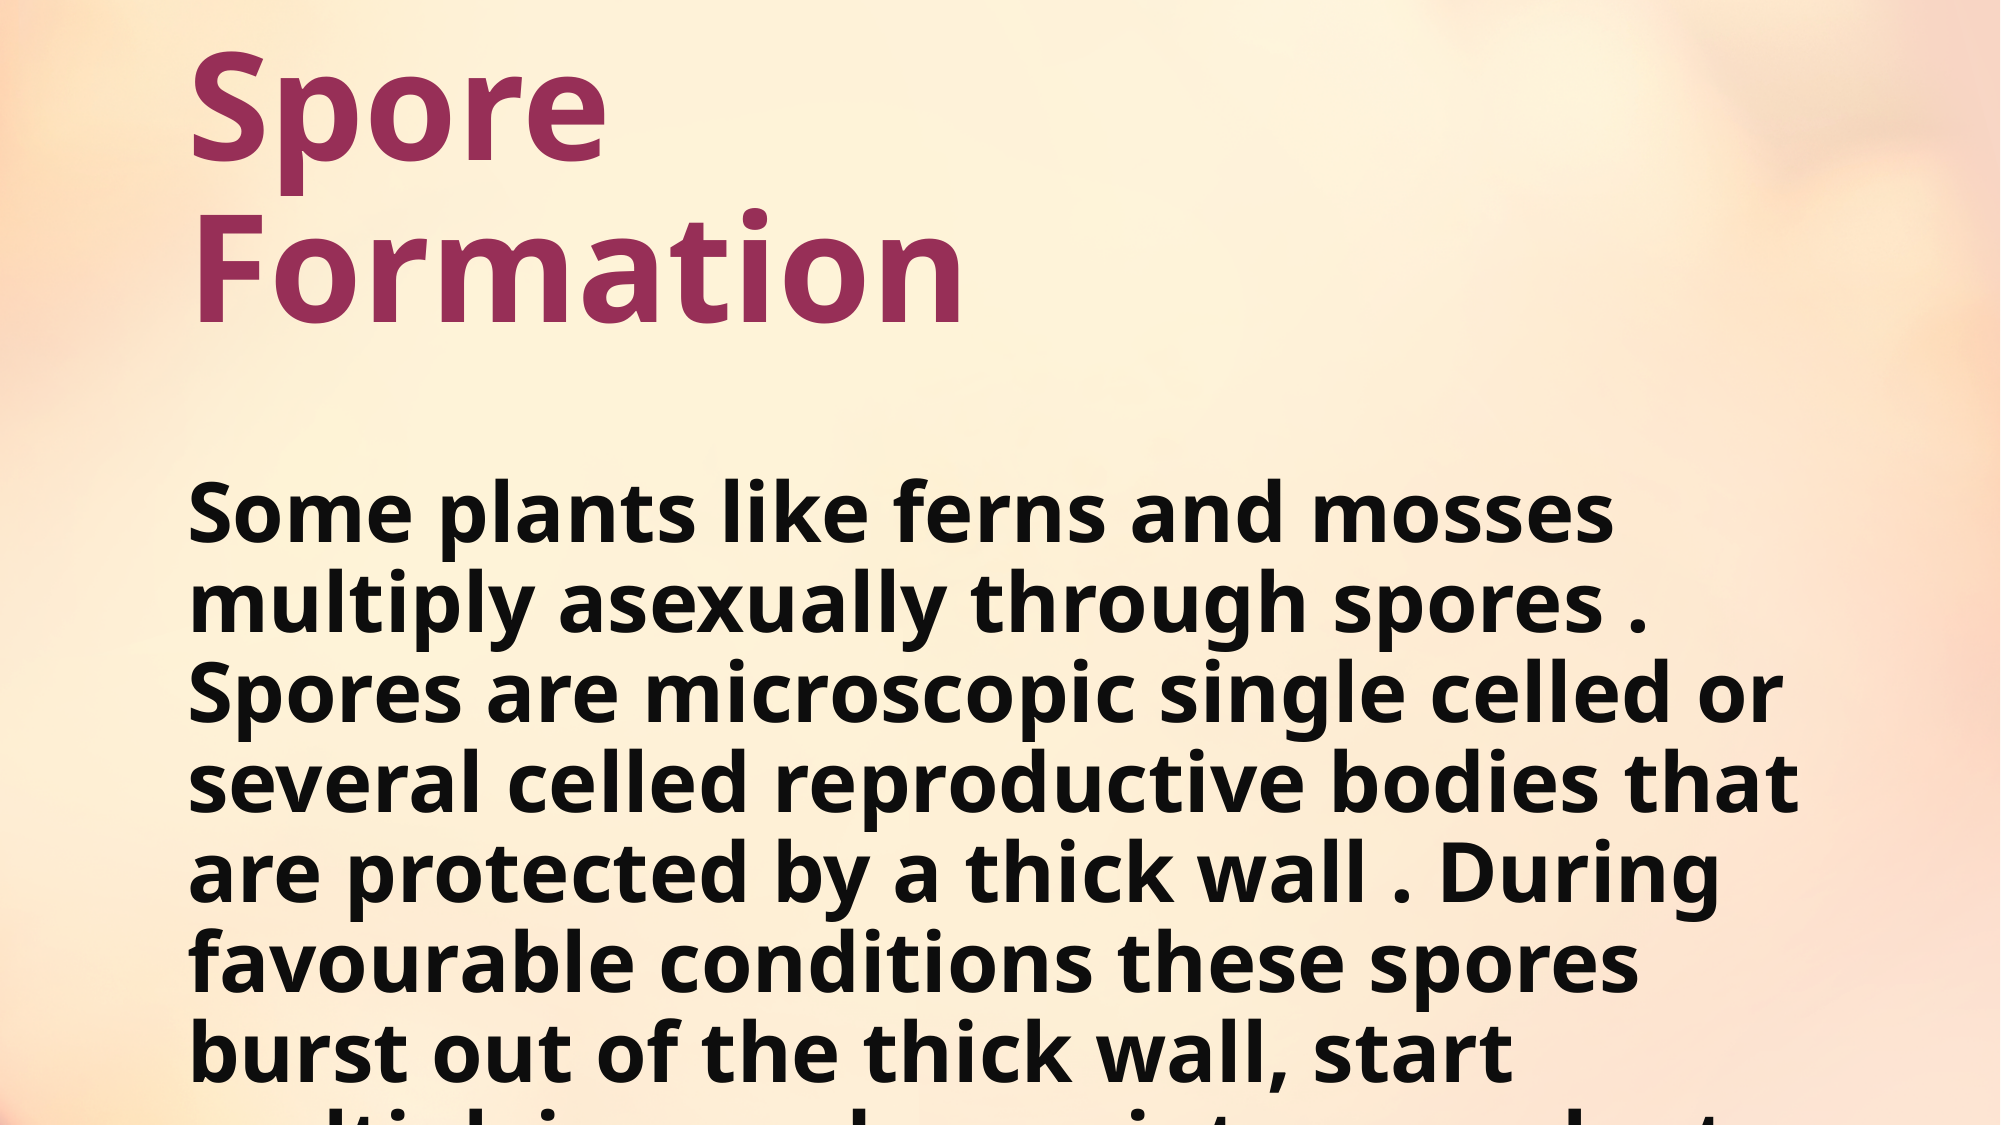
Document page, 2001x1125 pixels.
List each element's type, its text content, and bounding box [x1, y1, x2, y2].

picture [0, 0, 2001, 1125]
title Spore Formation [172, 62, 1425, 363]
list Some plants like ferns and mosses multiply asexually through spores . Spores are microscopic single celled or several celled reproductive bodies that are protected by a thick wall . During favourable conditions these spores burst out of the thick wall, start multiplying, and grow into new plants. [172, 463, 1845, 658]
